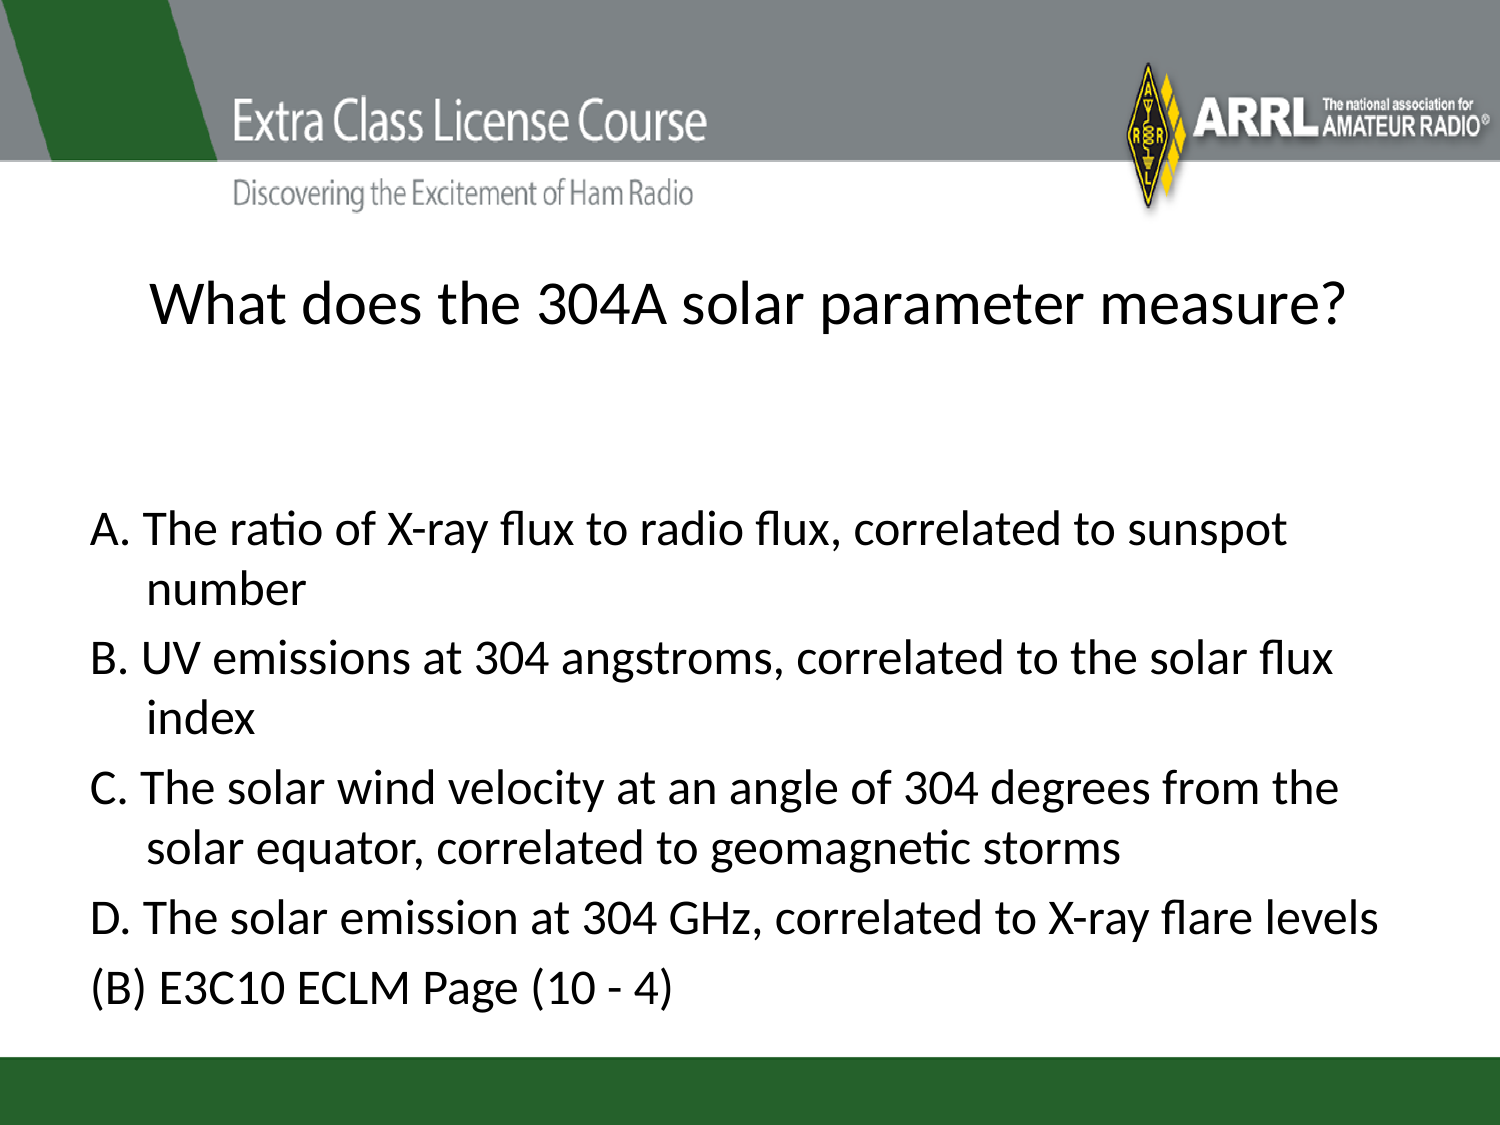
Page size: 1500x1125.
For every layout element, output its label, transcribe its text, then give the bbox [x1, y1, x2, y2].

list A. The ratio of X-ray flux to radio flux, correlated to sunspot number B. UV emissions at 304 angstroms, correlated to the solar flux index C. The solar wind velocity at an angle of 304 degrees from the solar equator, correlated to geomagnetic storms D. The solar emission at 304 GHz, correlated to X-ray flare levels (B) E3C10 ECLM Page (10 - 4) [75, 487, 1425, 1005]
title What does the 304A solar parameter measure? [75, 254, 1425, 435]
picture [0, 0, 1500, 1125]
